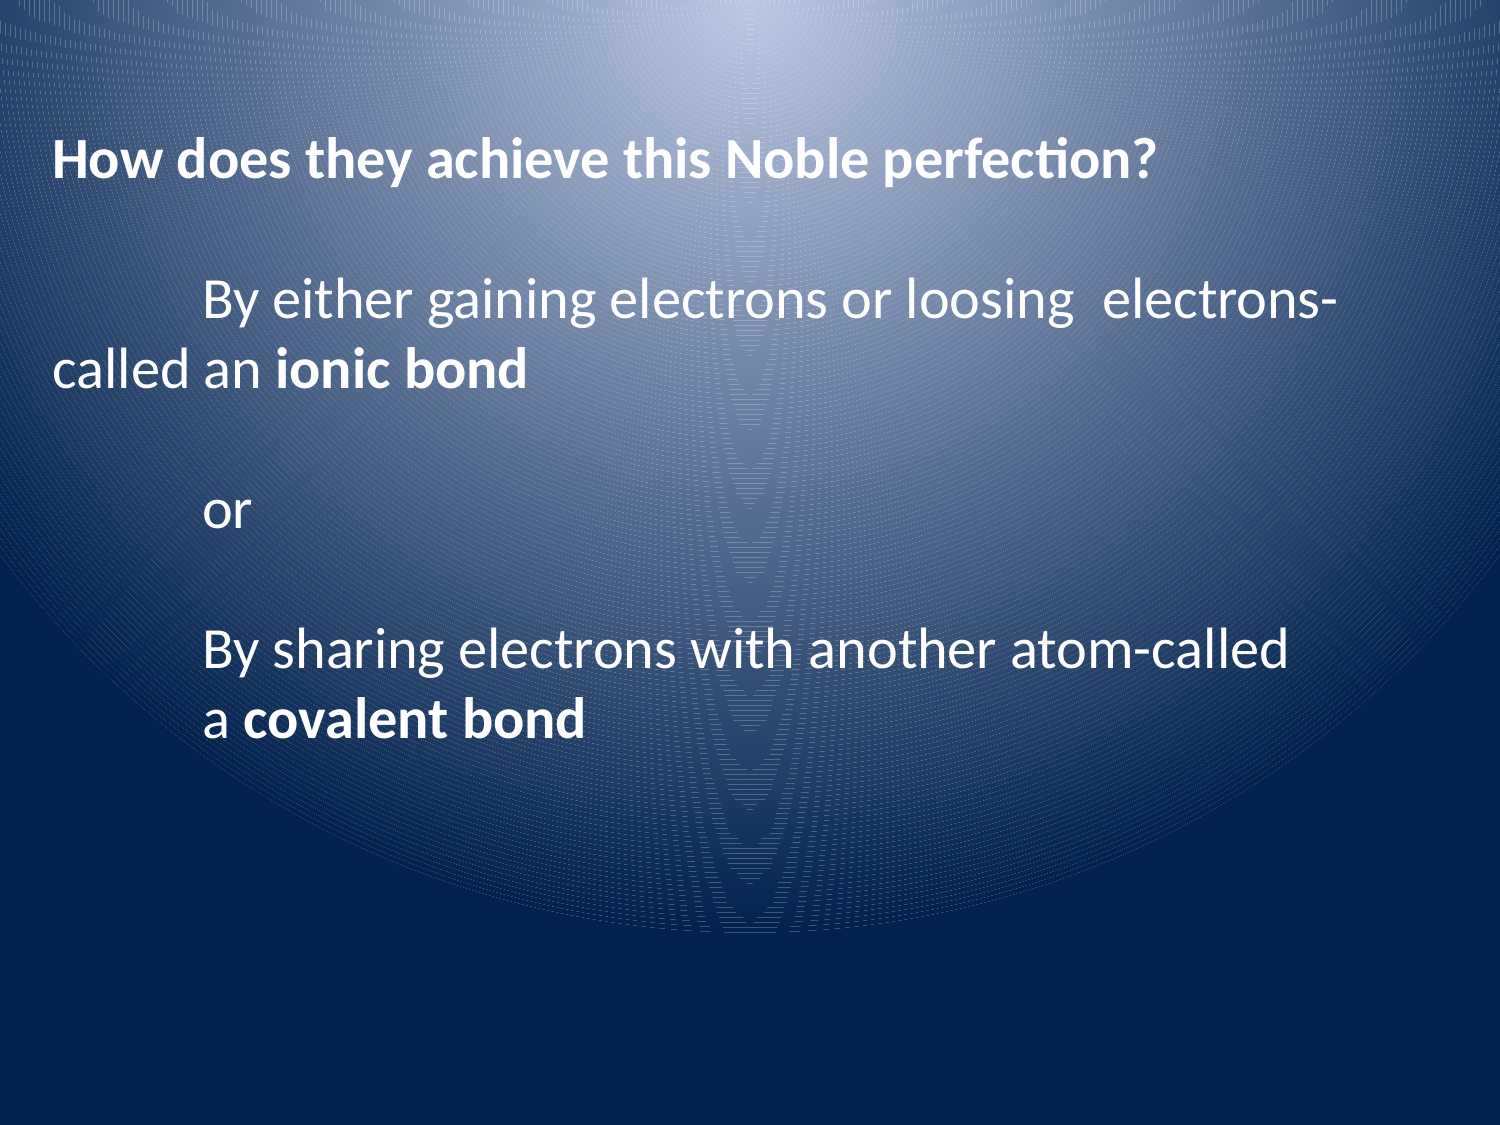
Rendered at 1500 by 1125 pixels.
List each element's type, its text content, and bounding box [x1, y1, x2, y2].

text_box How does they achieve this Noble perfection? By either gaining electrons or loosing electrons- called an ionic bond or By sharing electrons with another atom-called a covalent bond [37, 112, 1425, 758]
